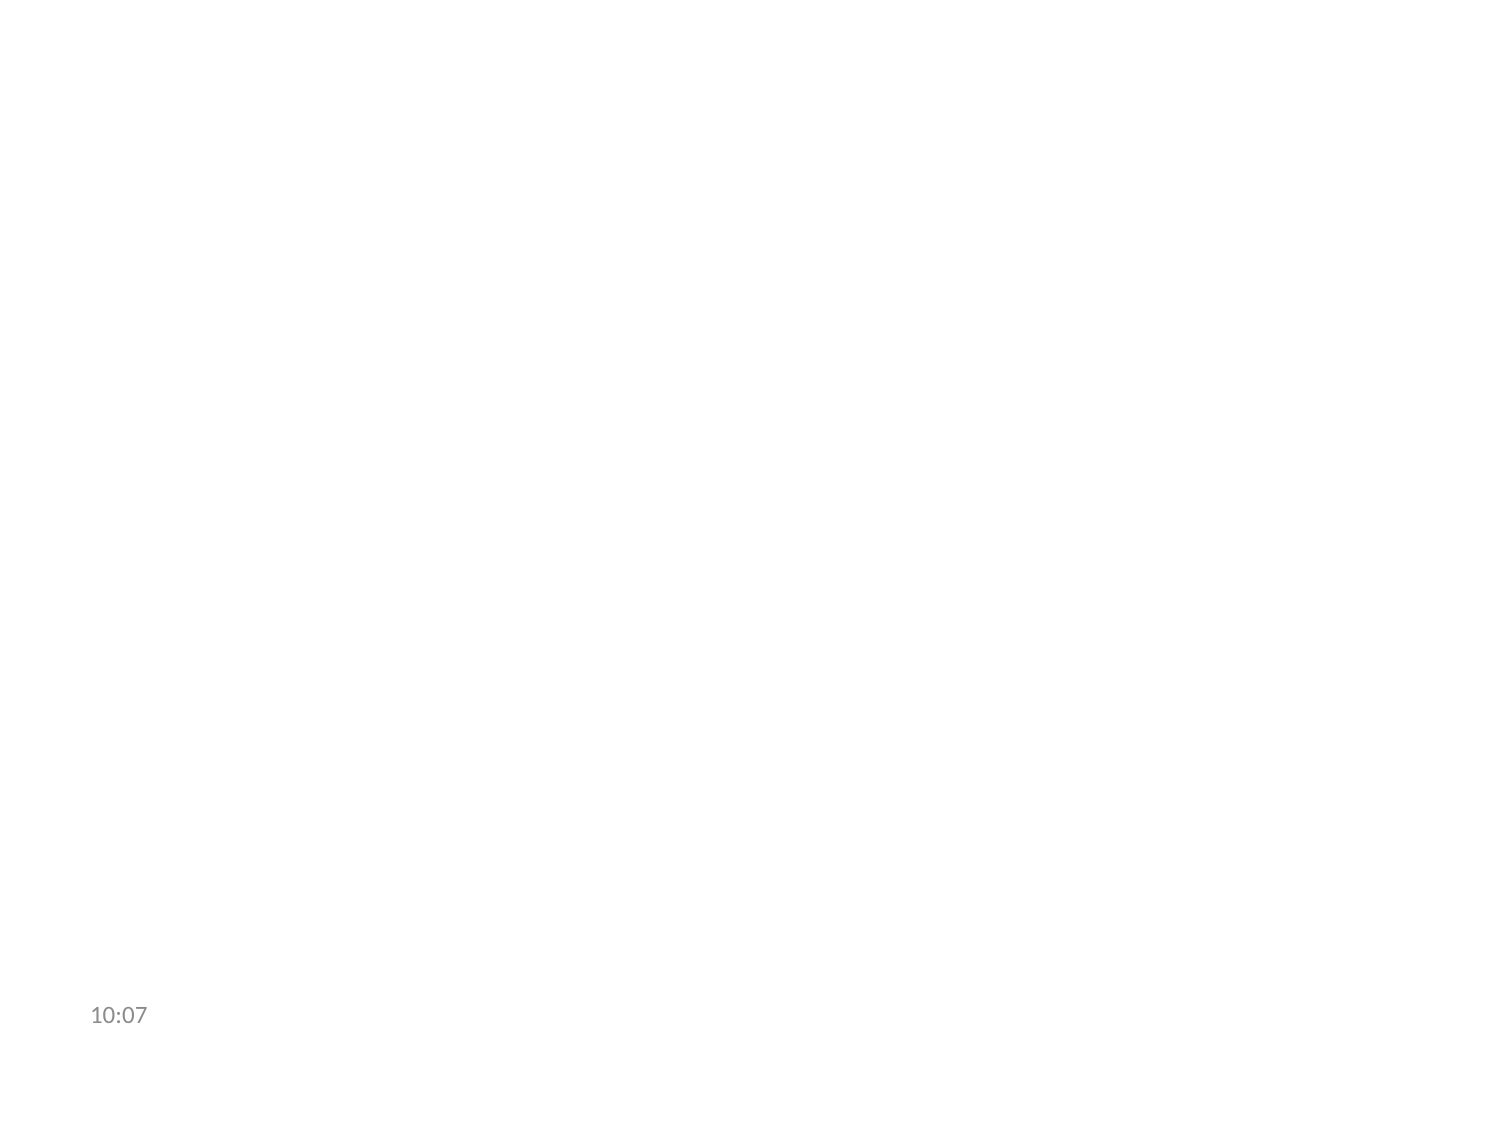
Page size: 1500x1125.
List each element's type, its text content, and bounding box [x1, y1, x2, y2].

text_box 15:35 [75, 983, 425, 1044]
